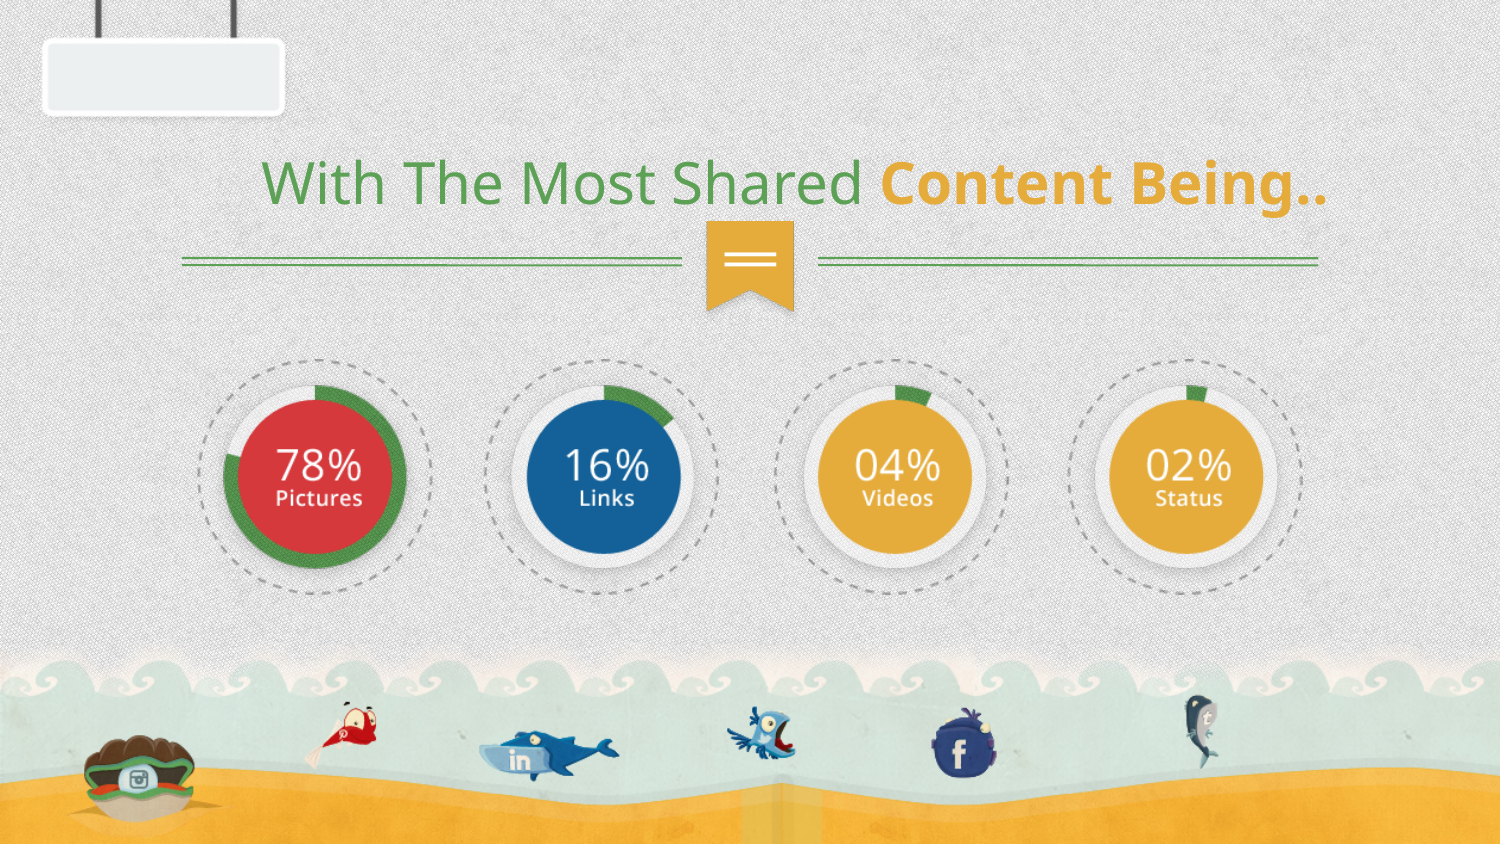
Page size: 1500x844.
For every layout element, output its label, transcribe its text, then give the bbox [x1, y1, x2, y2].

text_box With The Most Shared Content Being.. [246, 138, 1375, 224]
picture [0, 0, 1500, 844]
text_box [181, 221, 1319, 323]
